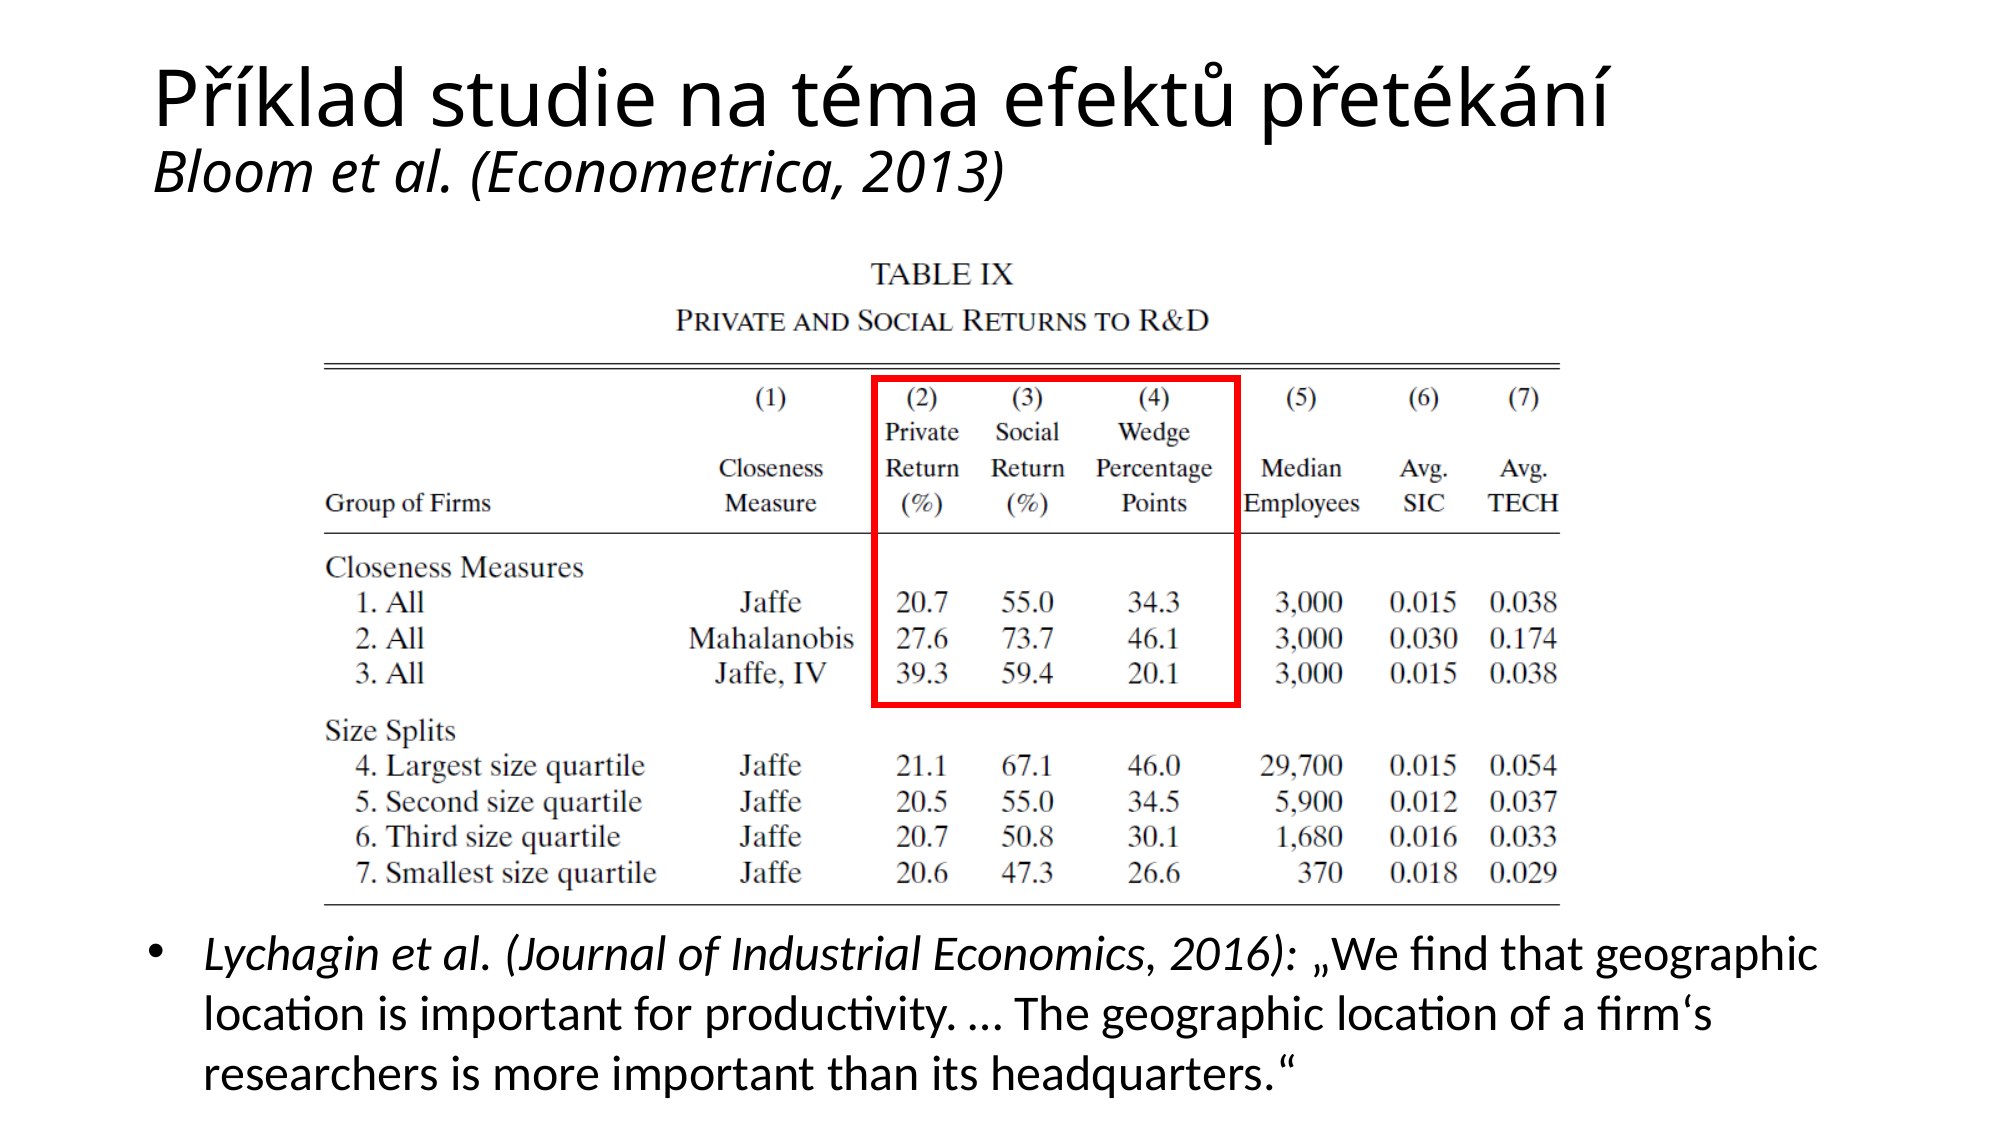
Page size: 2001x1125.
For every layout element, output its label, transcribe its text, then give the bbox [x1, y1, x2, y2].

text_box Lychagin et al. (Journal of Industrial Economics, 2016): „We find that geographic location is important for productivity. … The geographic location of a firm‘s researchers is more important than its headquarters.“ [132, 913, 1858, 1108]
text_box Příklad studie na téma efektů přetékání Bloom et al. (Econometrica, 2013) [137, 23, 1863, 241]
picture [293, 246, 1590, 914]
